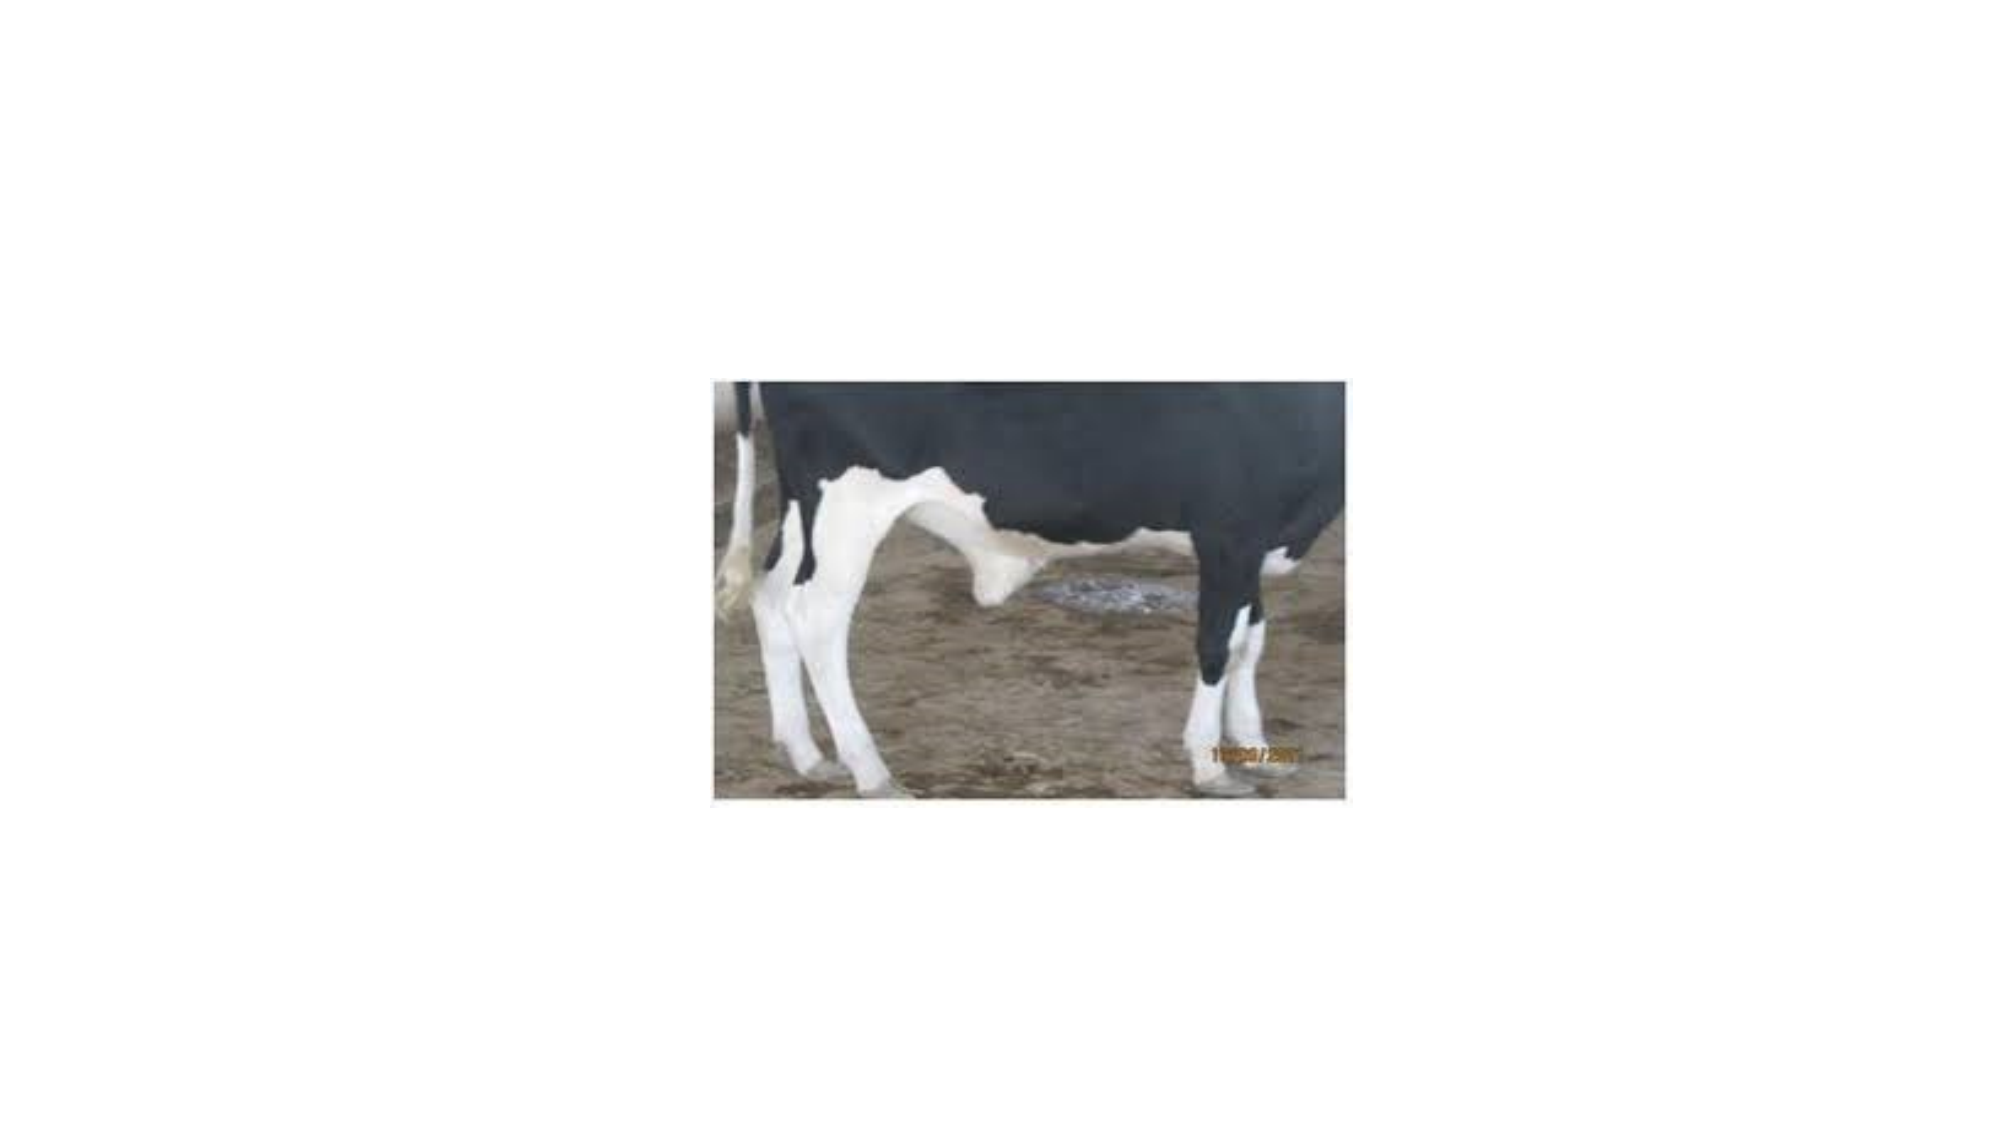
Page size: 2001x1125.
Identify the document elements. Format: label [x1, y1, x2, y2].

list [710, 378, 1353, 808]
